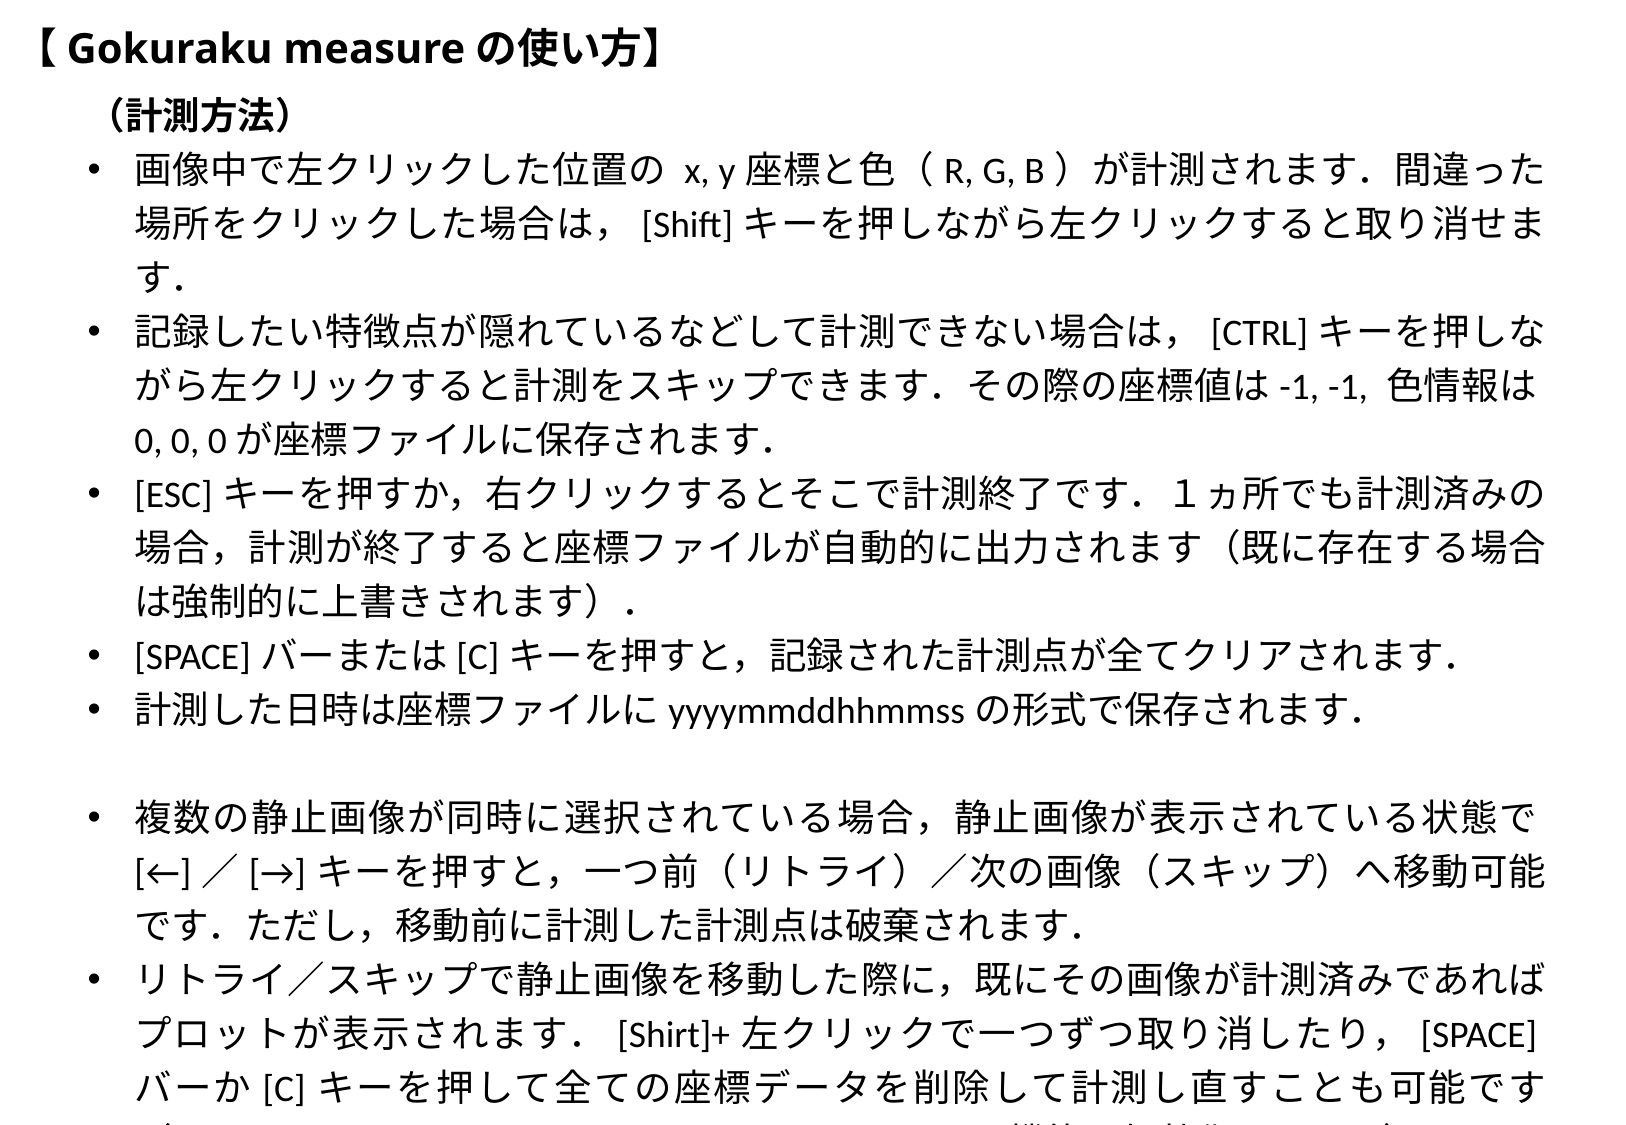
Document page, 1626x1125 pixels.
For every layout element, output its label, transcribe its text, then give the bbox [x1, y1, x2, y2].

text_box （計測方法） 画像中で左クリックした位置の x, y座標と色（R, G, B）が計測されます．間違った場所をクリックした場合は，[Shift]キーを押しながら左クリックすると取り消せます． 記録したい特徴点が隠れているなどして計測できない場合は，[CTRL]キーを押しながら左クリックすると計測をスキップできます．その際の座標値は-1, -1, 色情報は0, 0, 0が座標ファイルに保存されます． [ESC]キーを押すか，右クリックするとそこで計測終了です．１ヵ所でも計測済みの場合，計測が終了すると座標ファイルが自動的に出力されます（既に存在する場合は強制的に上書きされます）． [SPACE]バーまたは[C]キーを押すと，記録された計測点が全てクリアされます． 計測した日時は座標ファイルにyyyymmddhhmmssの形式で保存されます． 複数の静止画像が同時に選択されている場合，静止画像が表示されている状態で[←]／[→]キーを押すと，一つ前（リトライ）／次の画像（スキップ）へ移動可能です．ただし，移動前に計測した計測点は破棄されます． リトライ／スキップで静止画像を移動した際に，既にその画像が計測済みであればプロットが表示されます．[Shirt]+左クリックで一つずつ取り消したり，[SPACE]バーか[C]キーを押して全ての座標データを削除して計測し直すことも可能です（header.pdeのForce_updateをtrueにすると，この機能は無効化できます）． [72, 75, 1561, 1125]
title 【Gokuraku measureの使い方】 [0, 0, 1625, 101]
